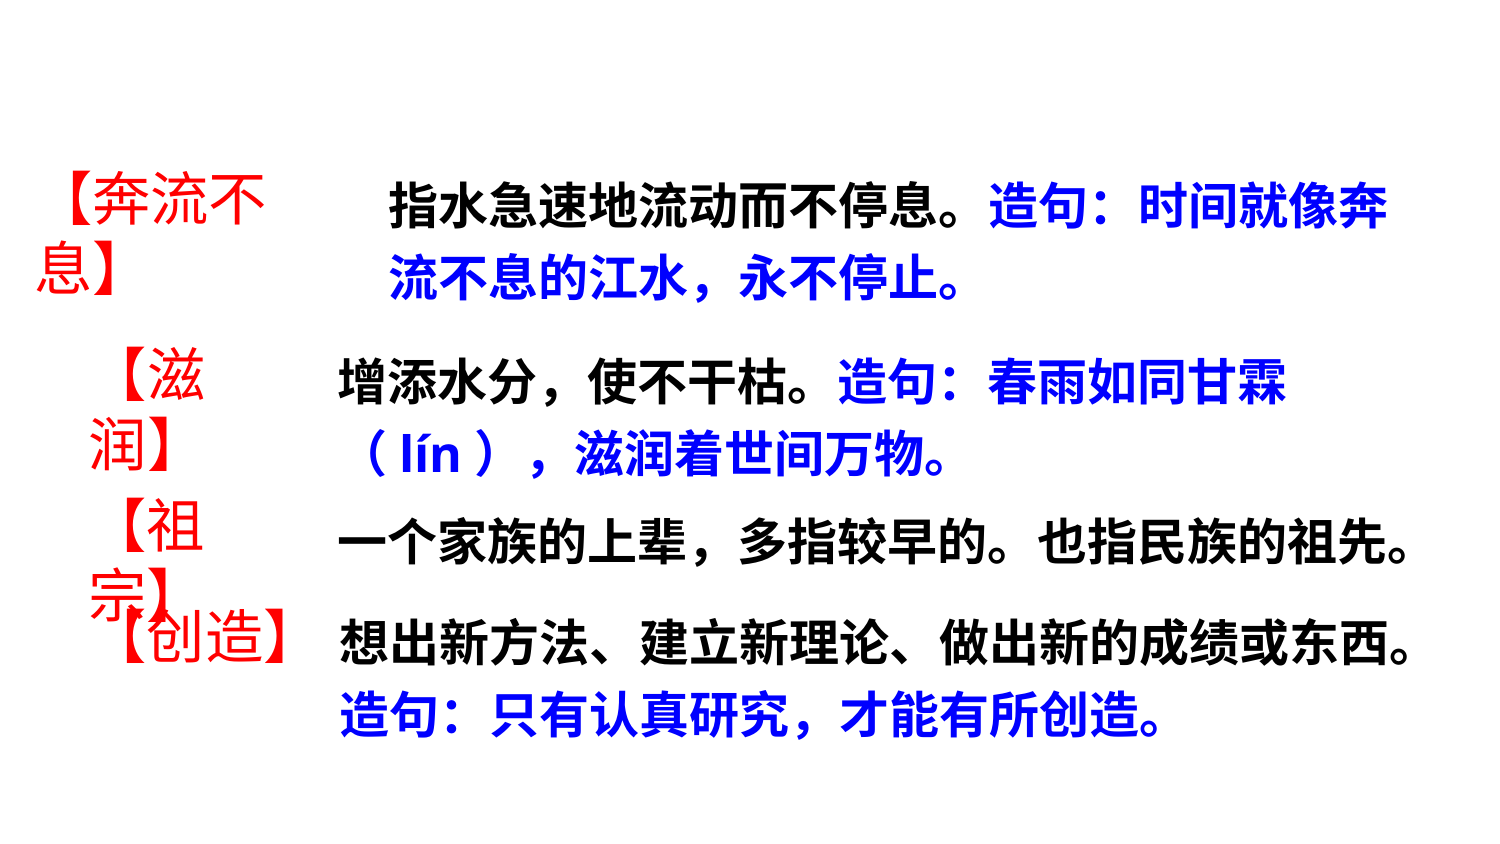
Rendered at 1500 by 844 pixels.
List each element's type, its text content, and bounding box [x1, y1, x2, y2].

text_box 指水急速地流动而不停息。造句：时间就像奔流不息的江水，永不停止。 [373, 154, 1421, 314]
text_box 【滋润】 [74, 331, 322, 486]
text_box 【祖宗】 [74, 481, 302, 592]
text_box 一个家族的上辈，多指较早的。也指民族的祖先。 [322, 491, 1421, 579]
text_box 【奔流不息】 [19, 154, 374, 310]
text_box 想出新方法、建立新理论、做出新的成绩或东西。造句：只有认真研究，才能有所创造。 [324, 592, 1421, 752]
text_box 增添水分，使不干枯。造句：春雨如同甘霖（lín），滋润着世间万物。 [322, 331, 1472, 490]
text_box 【创造】 [73, 592, 324, 678]
